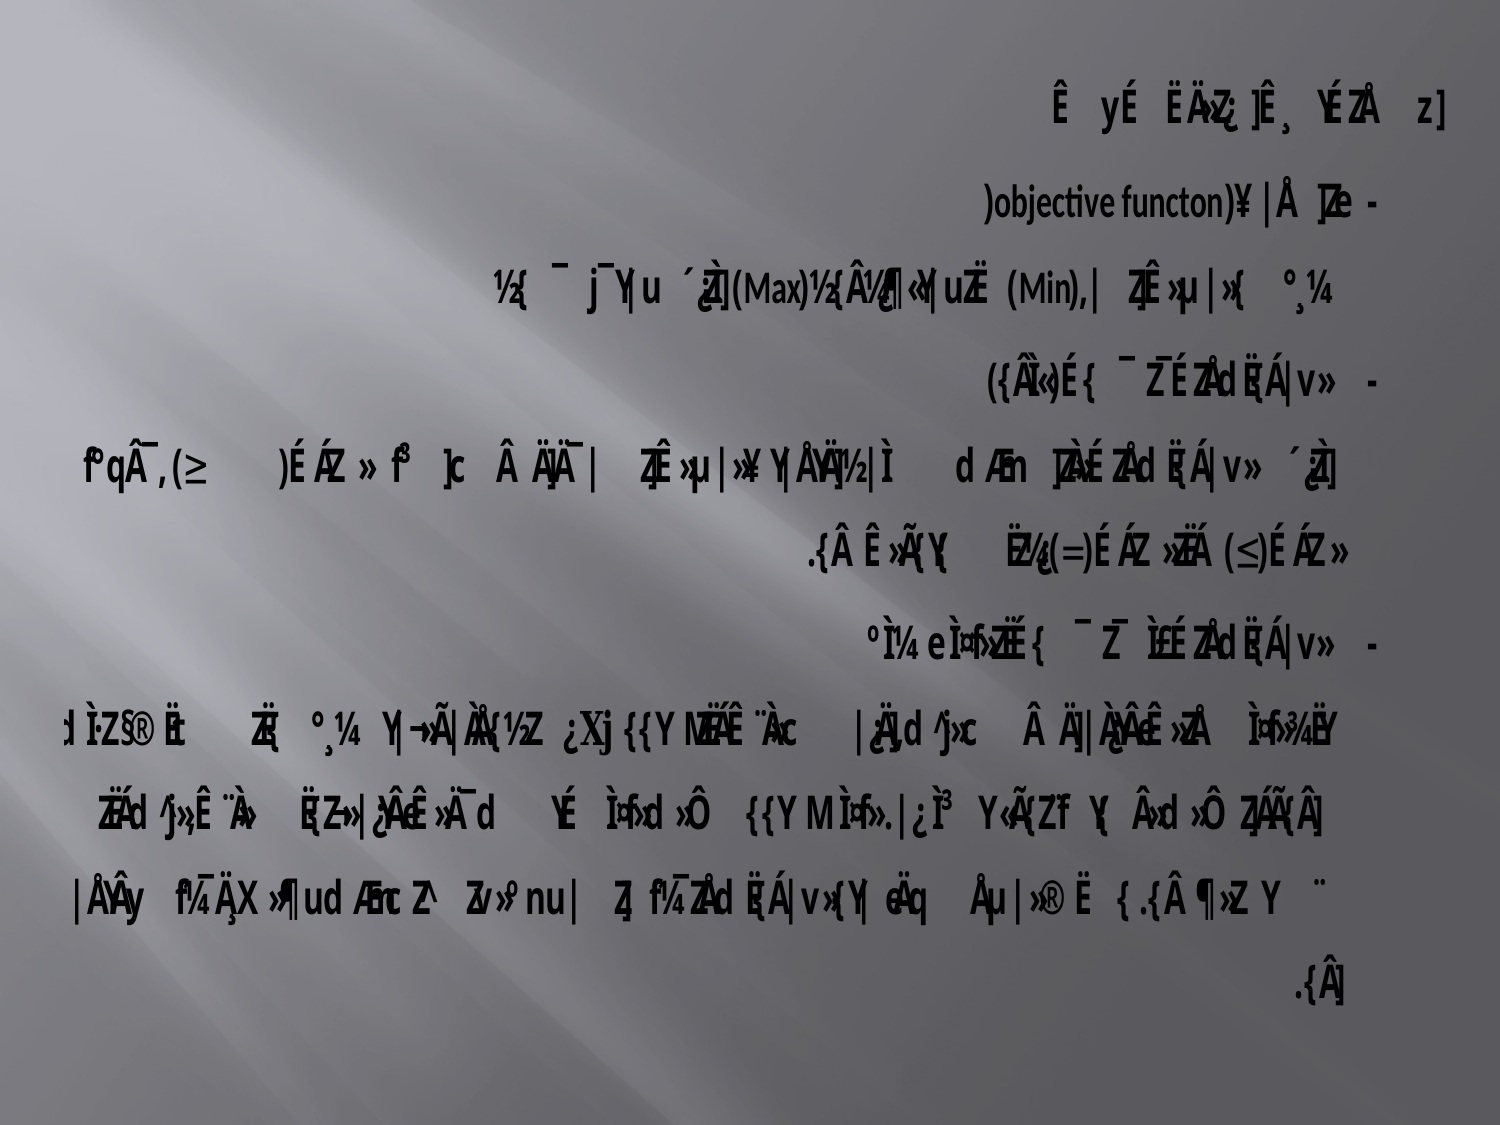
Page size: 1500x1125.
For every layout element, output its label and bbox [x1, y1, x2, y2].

picture [64, 66, 1453, 1036]
